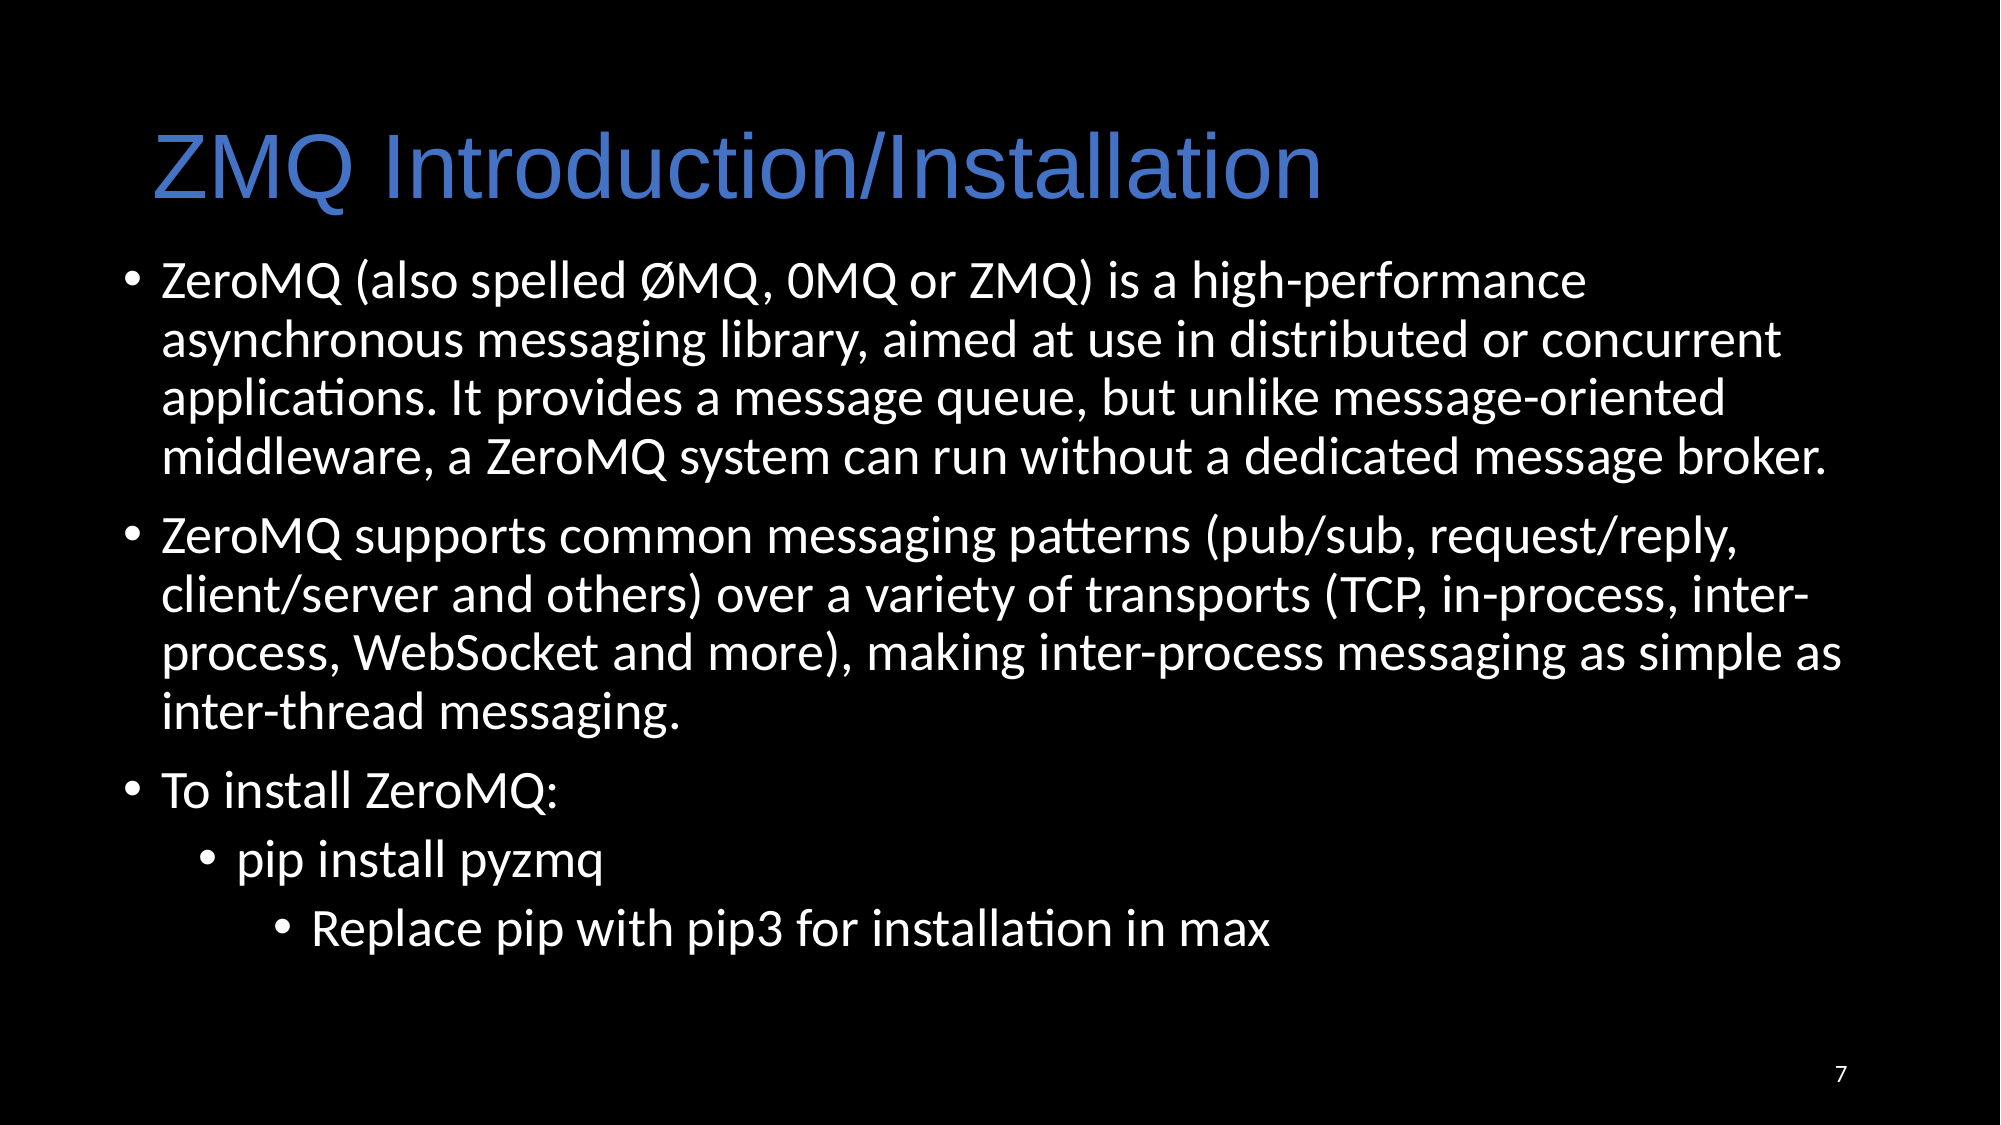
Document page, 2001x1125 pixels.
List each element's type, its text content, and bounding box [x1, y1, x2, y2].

title ZMQ Introduction/Installation [137, 59, 1863, 244]
slide_number 7 [1412, 1042, 1863, 1103]
list ZeroMQ (also spelled ØMQ, 0MQ or ZMQ) is a high-performance asynchronous messaging library, aimed at use in distributed or concurrent applications. It provides a message queue, but unlike message-oriented middleware, a ZeroMQ system can run without a dedicated message broker. ZeroMQ supports common messaging patterns (pub/sub, request/reply, client/server and others) over a variety of transports (TCP, in-process, inter-process, WebSocket and more), making inter-process messaging as simple as inter-thread messaging. To install ZeroMQ: pip install pyzmq Replace pip with pip3 for installation in max [108, 244, 1863, 1014]
